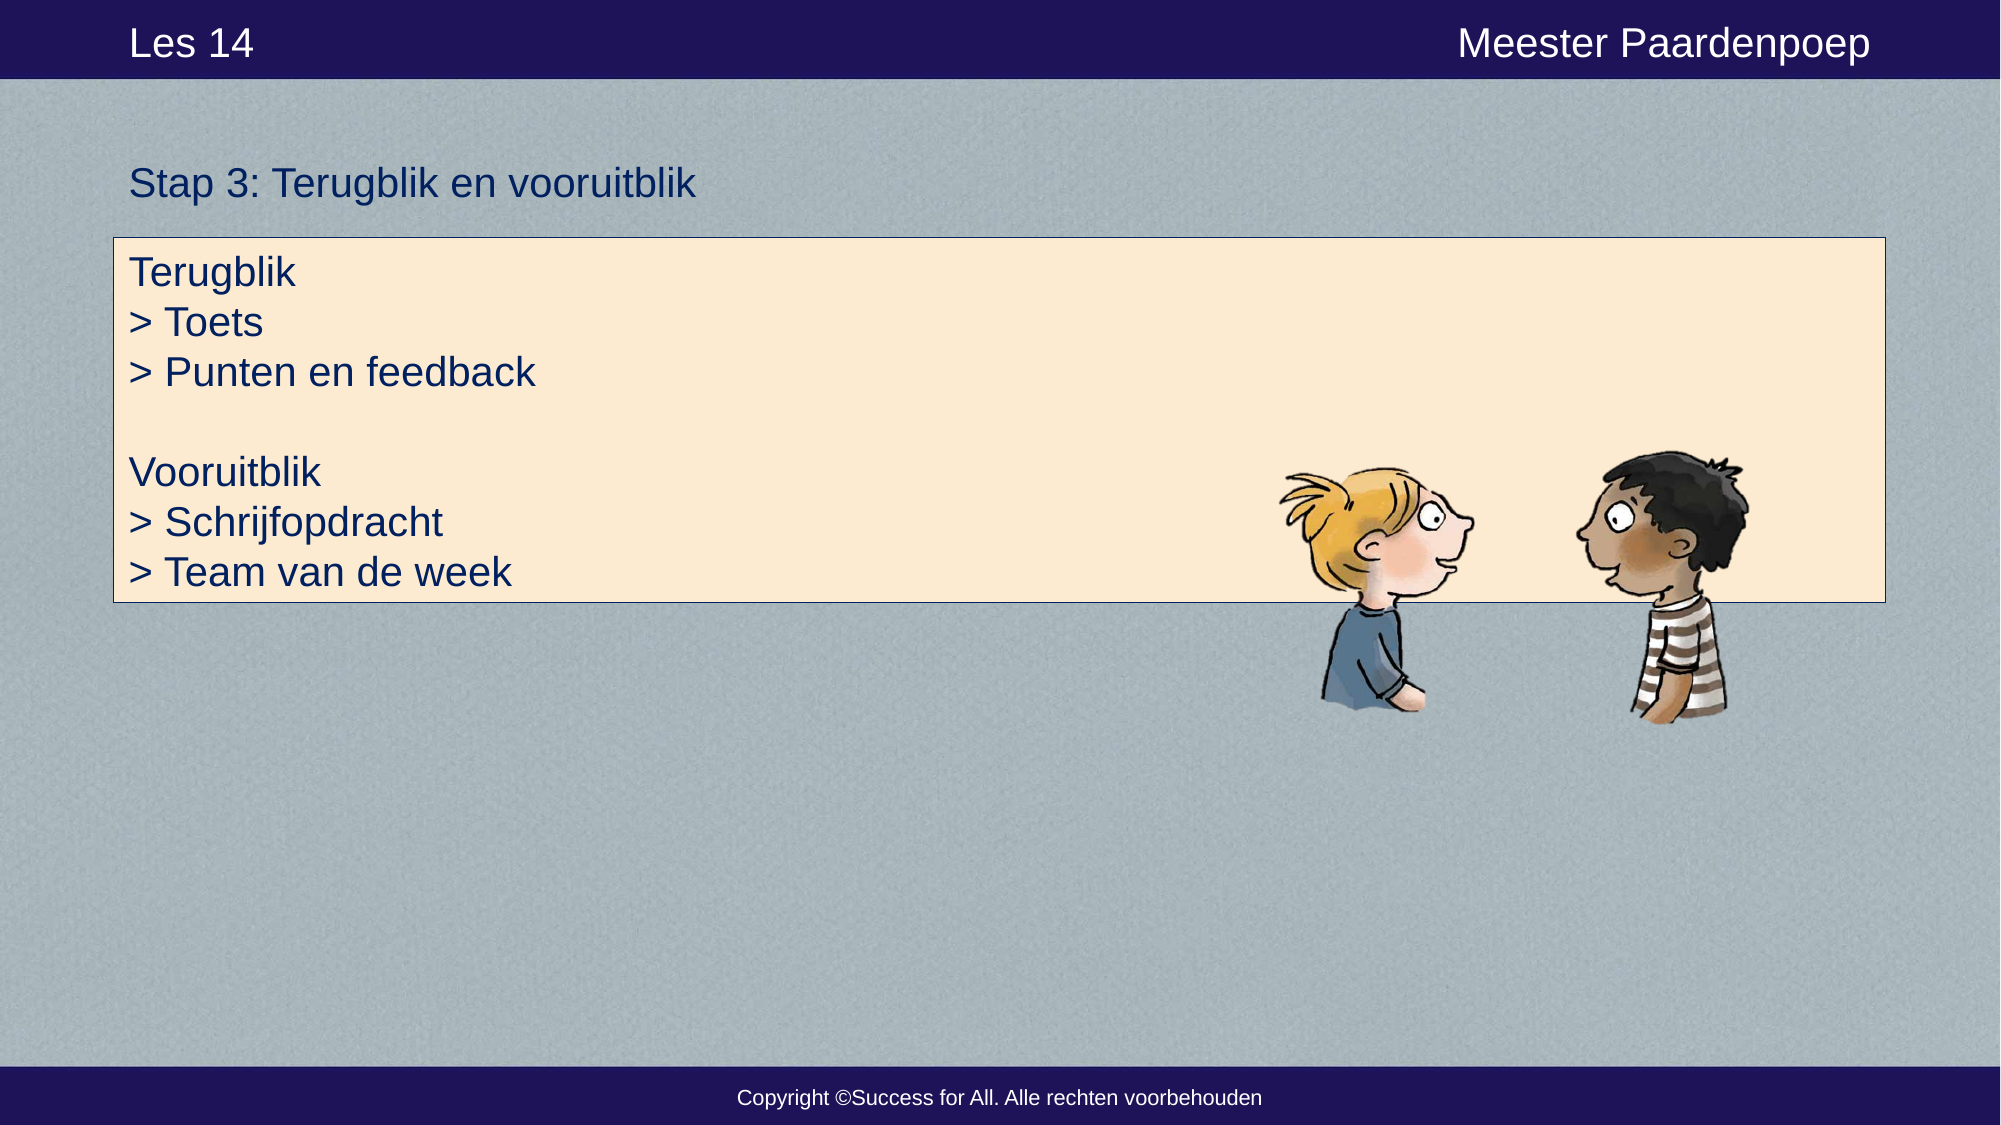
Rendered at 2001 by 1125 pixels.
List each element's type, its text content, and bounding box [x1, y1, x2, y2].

text_box Meester Paardenpoep [999, 8, 1886, 73]
text_box Terugblik > Toets > Punten en feedback Vooruitblik > Schrijfopdracht > Team van de week [113, 237, 1886, 603]
text_box Copyright ©Success for All. Alle rechten voorbehouden [0, 1076, 2000, 1125]
picture [0, 0, 2001, 1125]
text_box Stap 3: Terugblik en vooruitblik [113, 148, 1635, 214]
text_box Les 14 [114, 8, 354, 73]
